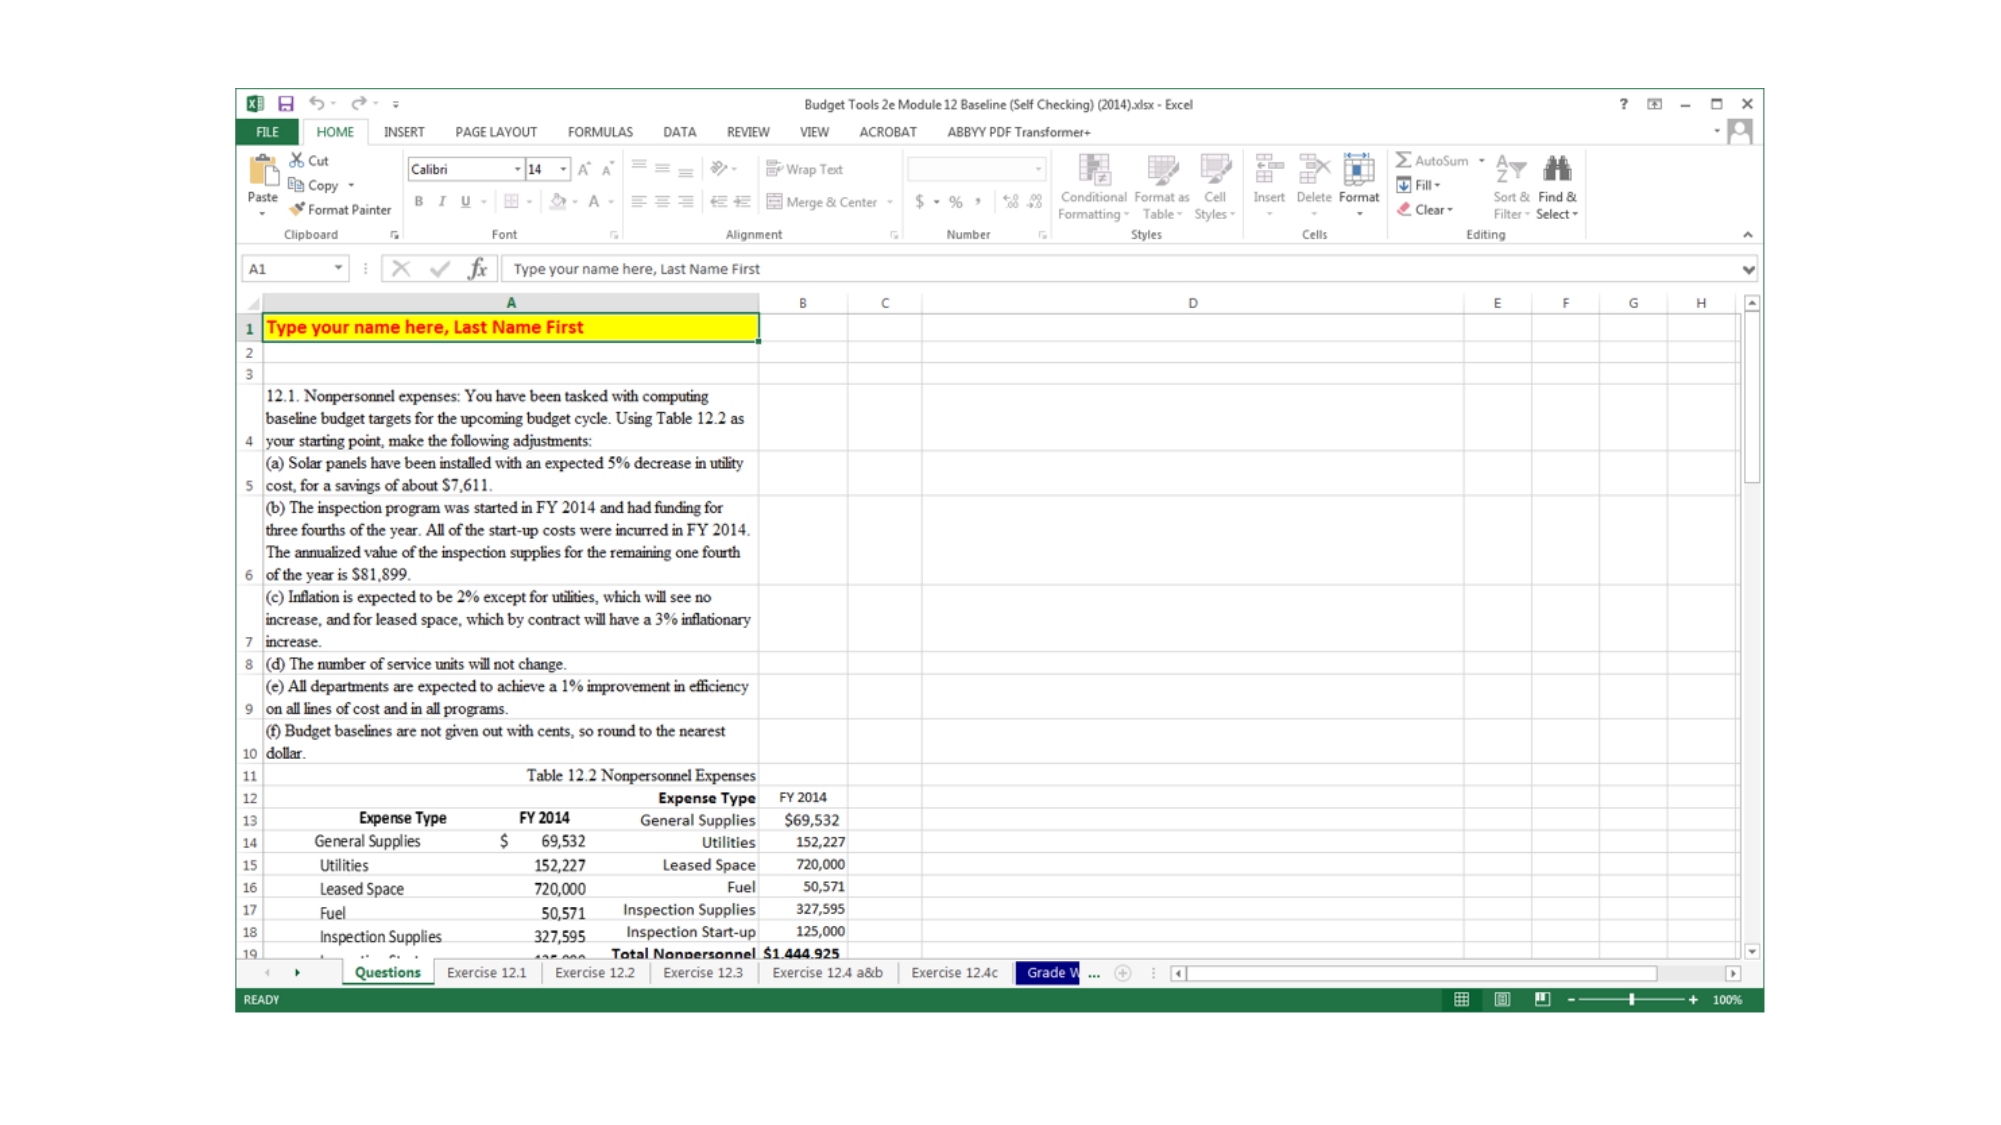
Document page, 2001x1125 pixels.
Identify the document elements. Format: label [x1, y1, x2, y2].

list [234, 88, 1766, 1014]
